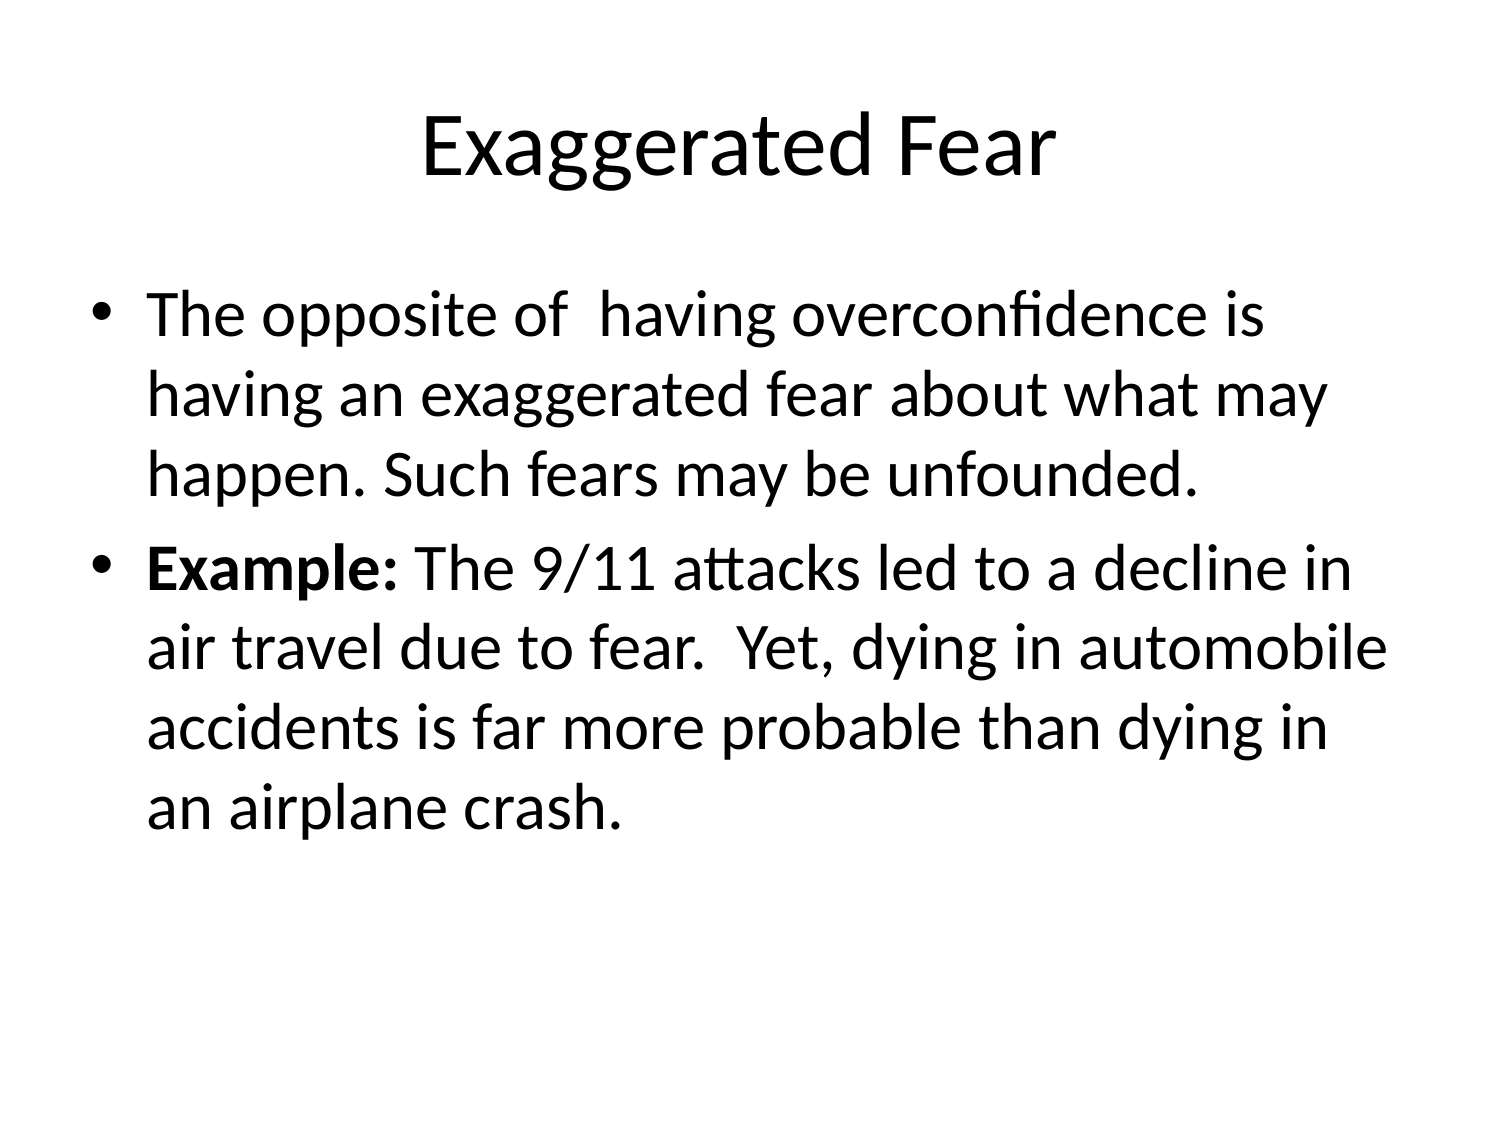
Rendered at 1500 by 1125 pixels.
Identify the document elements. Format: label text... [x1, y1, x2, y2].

list The opposite of having overconfidence is having an exaggerated fear about what may happen. Such fears may be unfounded. Example: The 9/11 attacks led to a decline in air travel due to fear. Yet, dying in automobile accidents is far more probable than dying in an airplane crash. [75, 262, 1425, 1005]
title Exaggerated Fear [75, 45, 1425, 233]
